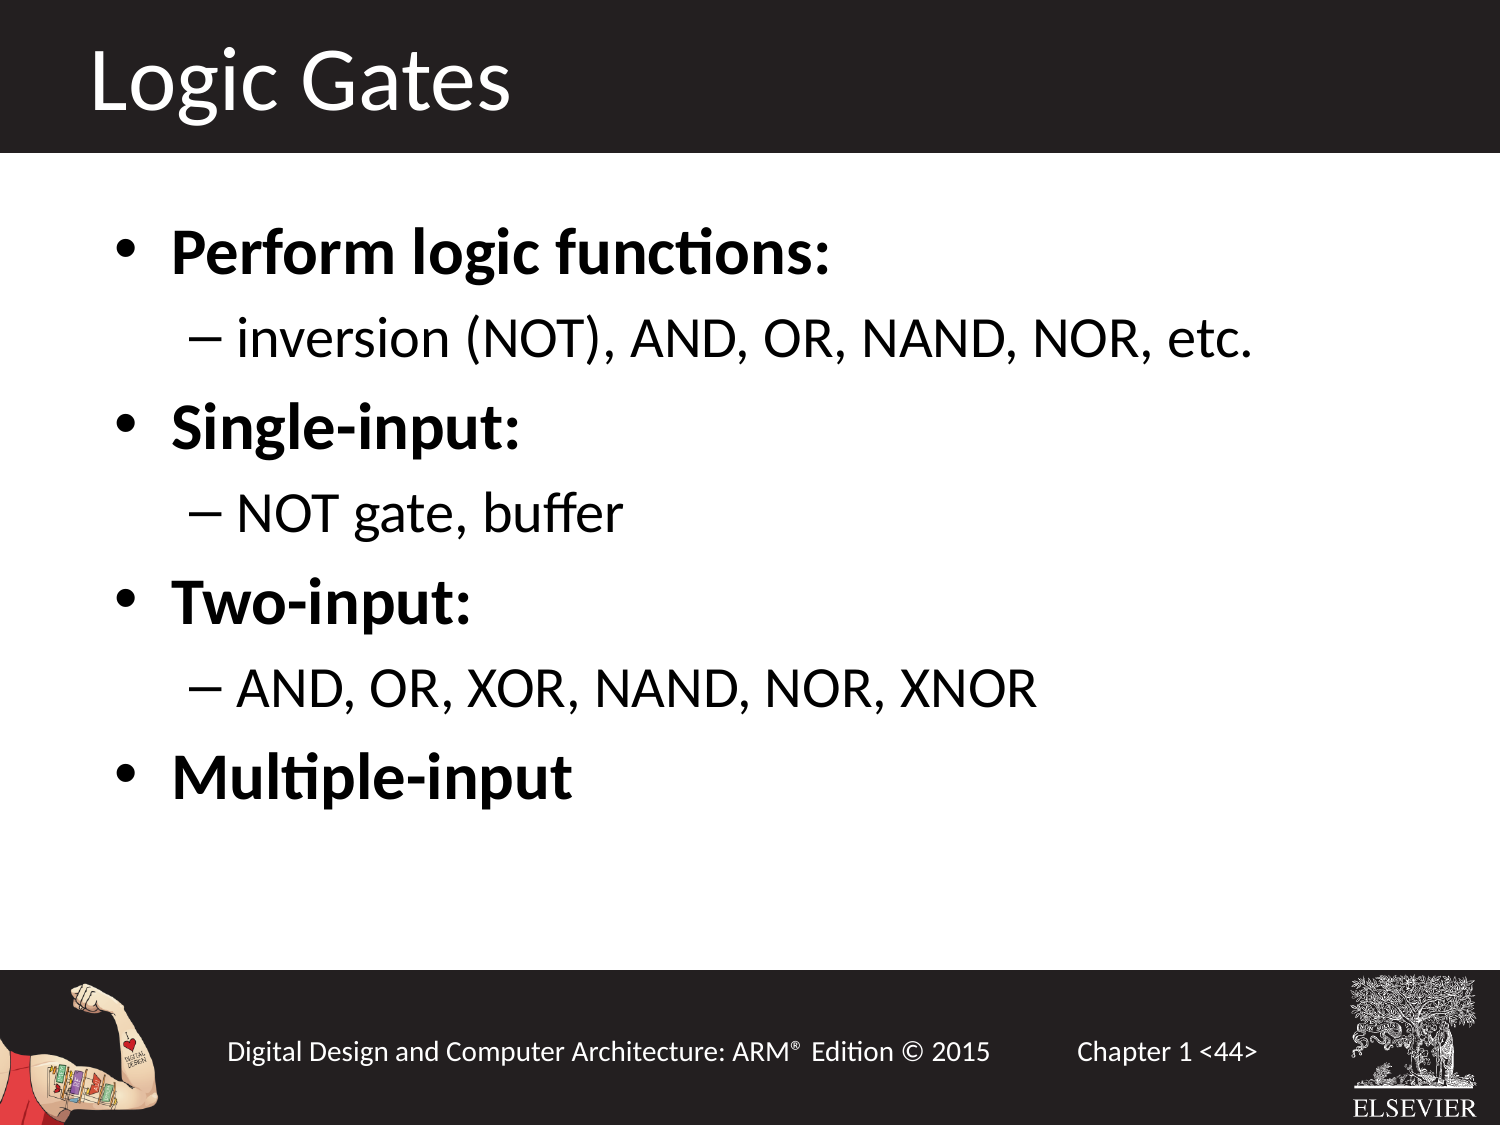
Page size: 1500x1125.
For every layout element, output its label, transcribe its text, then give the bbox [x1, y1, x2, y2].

picture [0, 979, 163, 1125]
picture [1350, 974, 1477, 1117]
text_box Logic Gates [75, 11, 1375, 136]
list Perform logic functions: inversion (NOT), AND, OR, NAND, NOR, etc. Single-input: NOT gate, buffer Two-input: AND, OR, XOR, NAND, NOR, XNOR Multiple-input [99, 200, 1450, 943]
